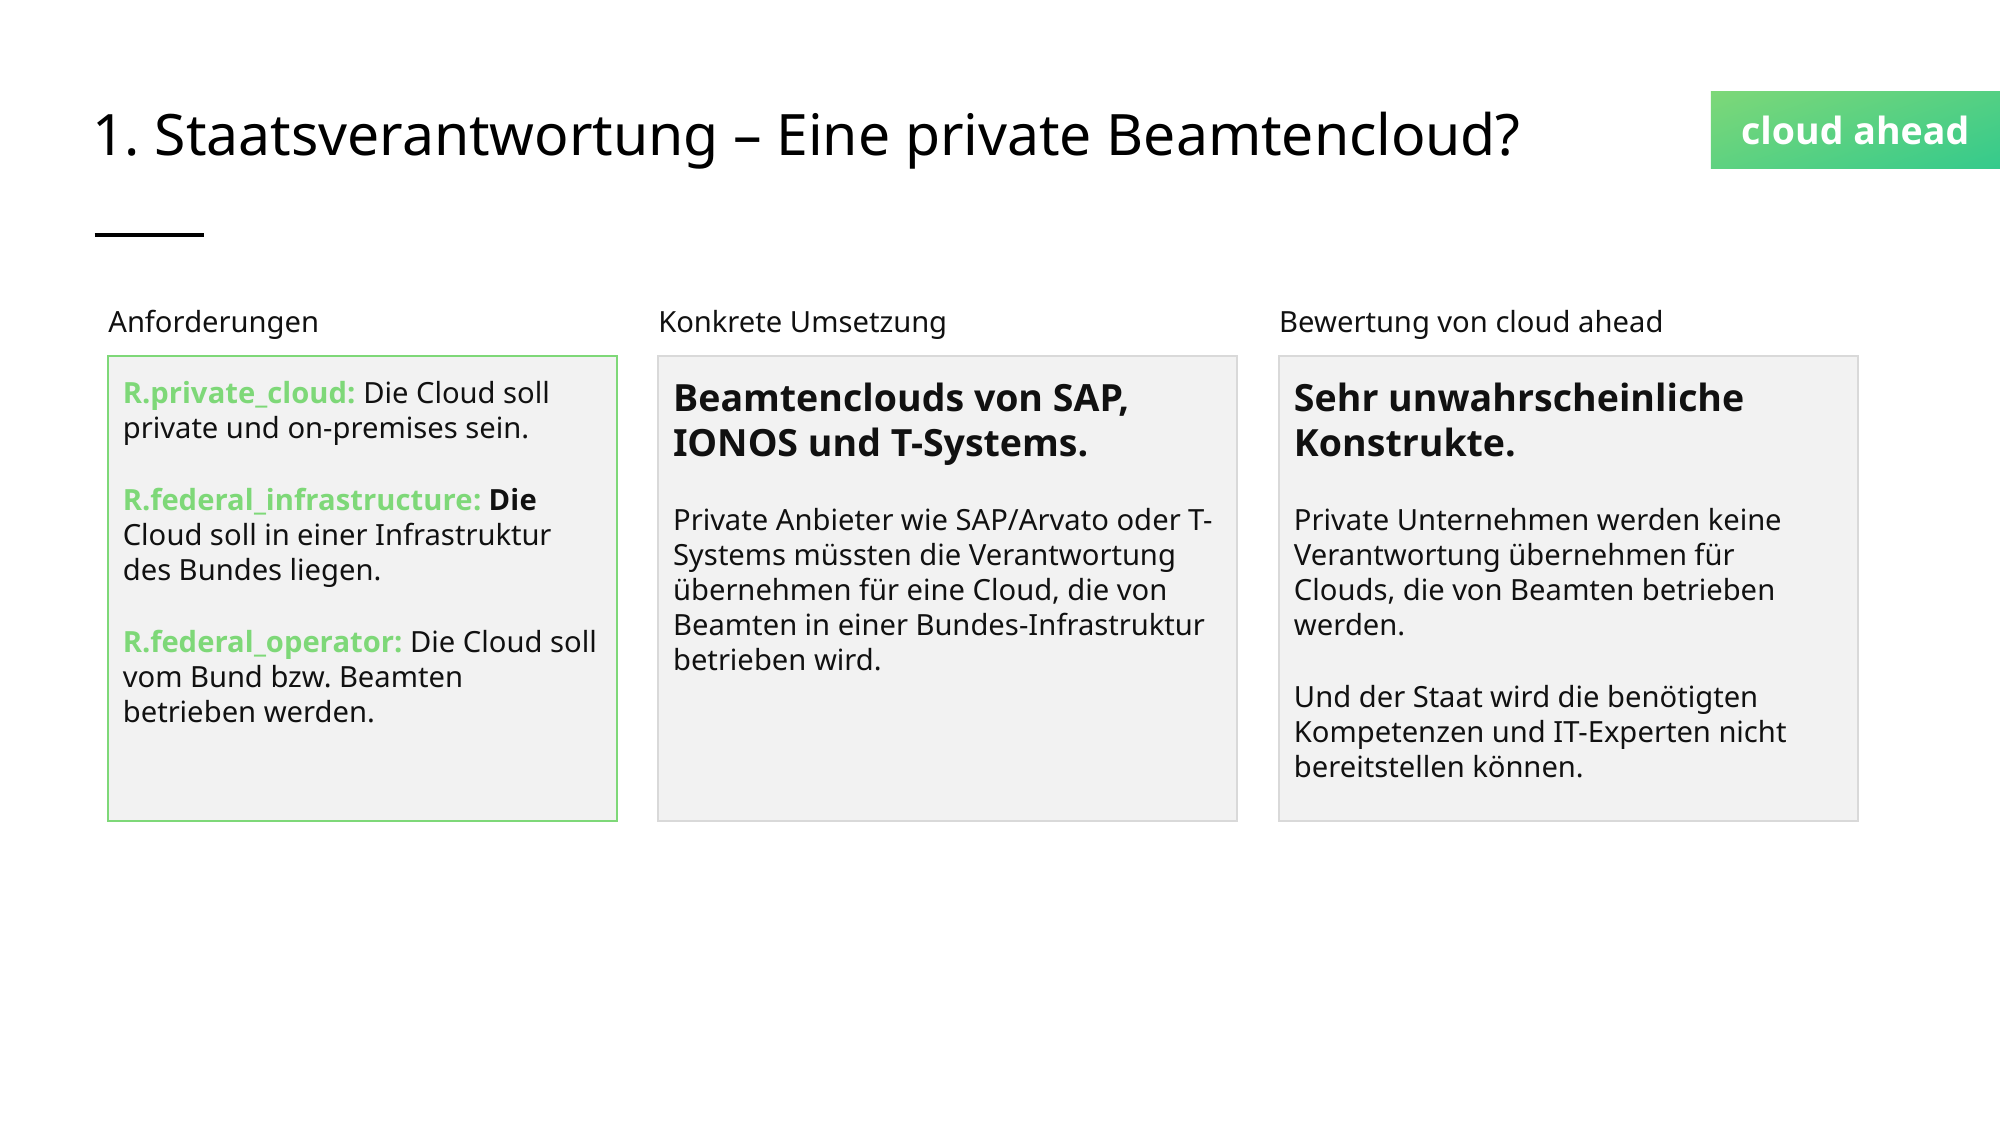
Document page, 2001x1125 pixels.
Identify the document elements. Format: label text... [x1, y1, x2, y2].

text_box Konkrete Umsetzung [657, 284, 1168, 357]
title 1. Staatsverantwortung – Eine private Beamtencloud? [77, 67, 1803, 197]
text_box R.private_cloud: Die Cloud soll private und on-premises sein. R.federal_infrastructure: Die Cloud soll in einer Infrastruktur des Bundes liegen. R.federal_operator: Die Cloud soll vom Bund bzw. Beamten betrieben werden. [107, 355, 618, 822]
text_box Anforderungen [107, 284, 618, 355]
text_box Beamtenclouds von SAP, IONOS und T-Systems. Private Anbieter wie SAP/Arvato oder T-Systems müssten die Verantwortung übernehmen für eine Cloud, die von Beamten in einer Bundes-Infrastruktur betrieben wird. [657, 355, 1238, 822]
text_box Sehr unwahrscheinliche Konstrukte. Private Unternehmen werden keine Verantwortung übernehmen für Clouds, die von Beamten betrieben werden. Und der Staat wird die benötigten Kompetenzen und IT-Experten nicht bereitstellen können. [1278, 355, 1859, 822]
text_box Bewertung von cloud ahead [1278, 284, 1788, 355]
